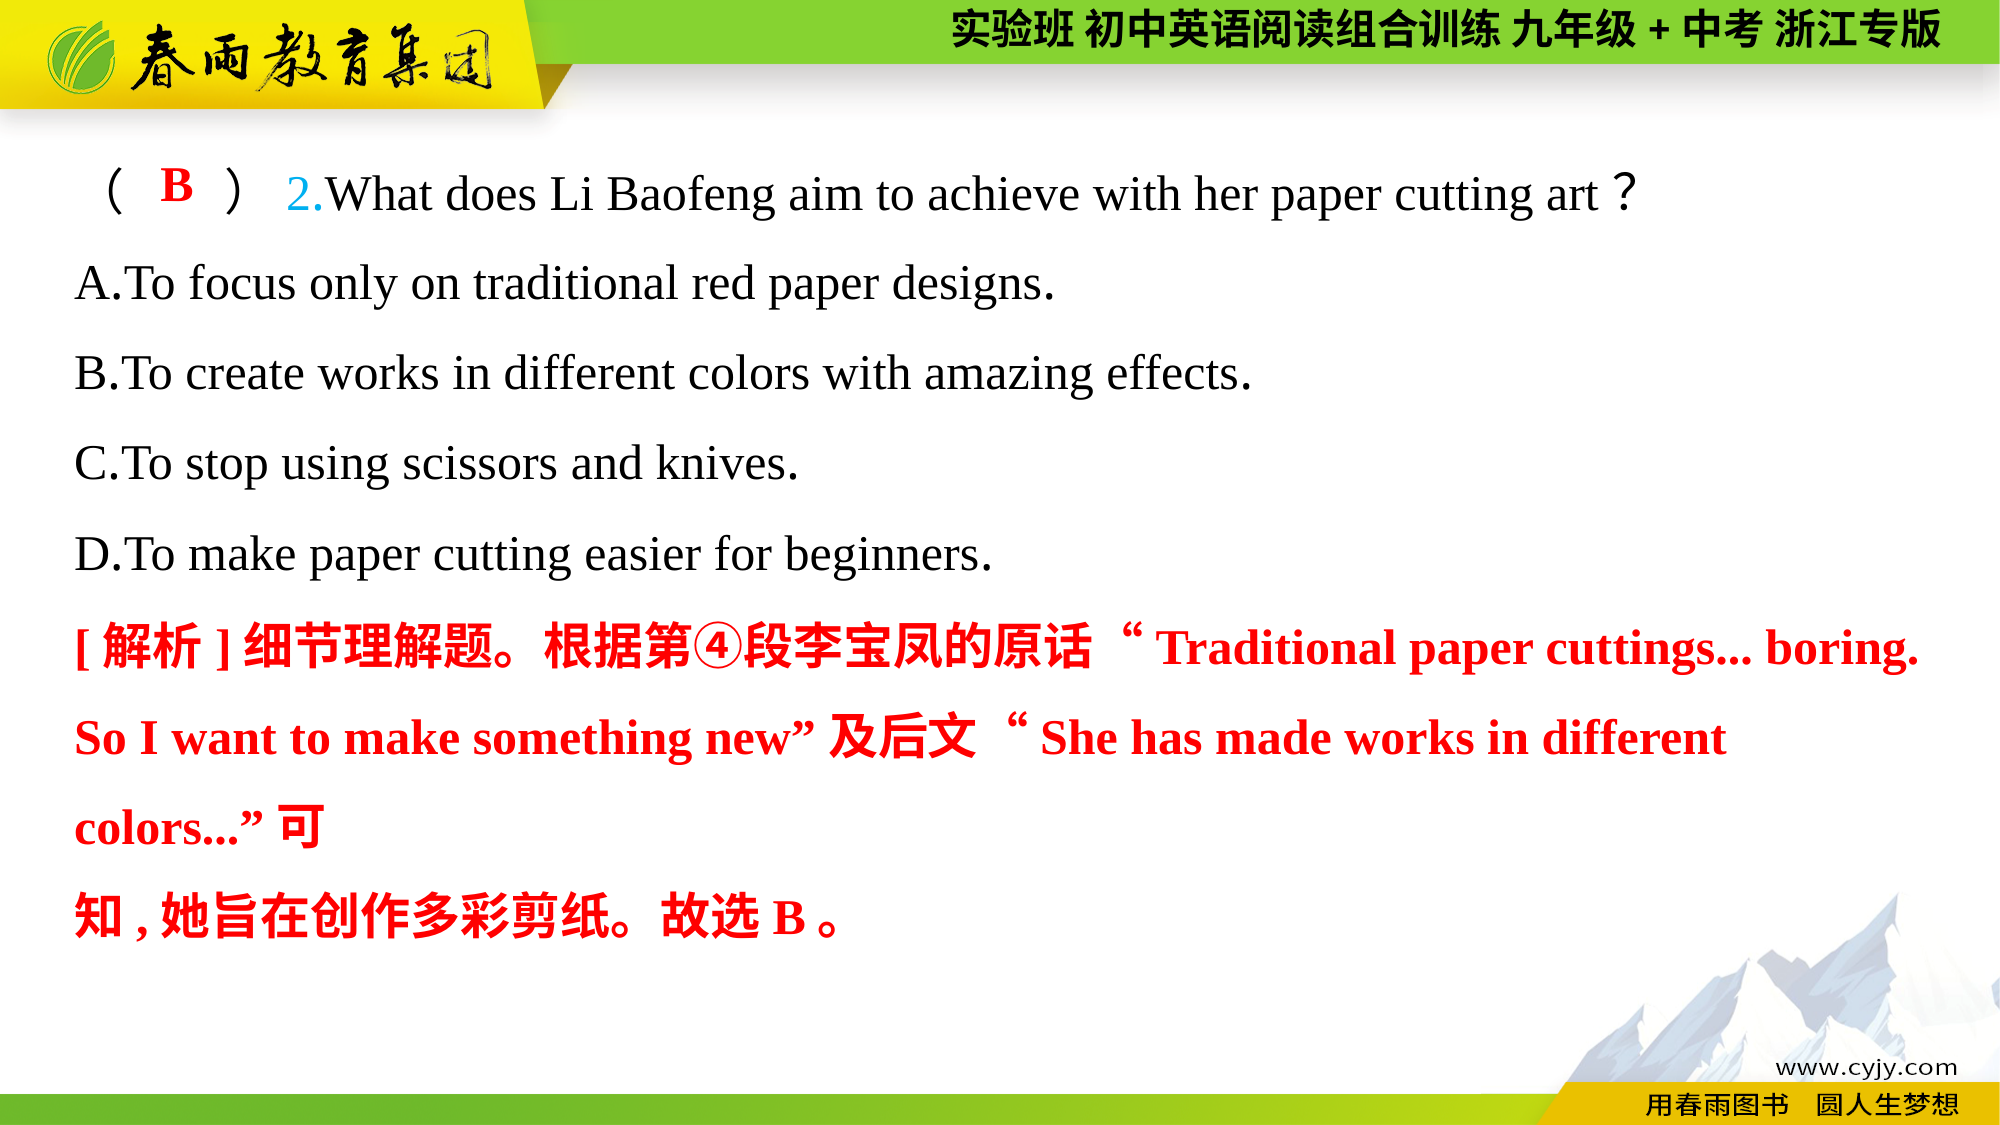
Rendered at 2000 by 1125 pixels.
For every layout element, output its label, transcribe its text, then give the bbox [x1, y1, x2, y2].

picture [0, 0, 2000, 1125]
text_box [解析]细节理解题。根据第④段李宝凤的原话“Traditional paper cuttings... boring. So I want to make something new”及后文“She has made works in different colors...”可 知,她旨在创作多彩剪纸。故选B。 [59, 577, 1944, 953]
list （ ）2.What does Li Baofeng aim to achieve with her paper cutting art？ A.To focus only on traditional red paper designs. B.To create works in different colors with amazing effects. C.To stop using scissors and knives. D.To make paper cutting easier for beginners. [59, 122, 1944, 577]
text_box B [145, 144, 209, 220]
